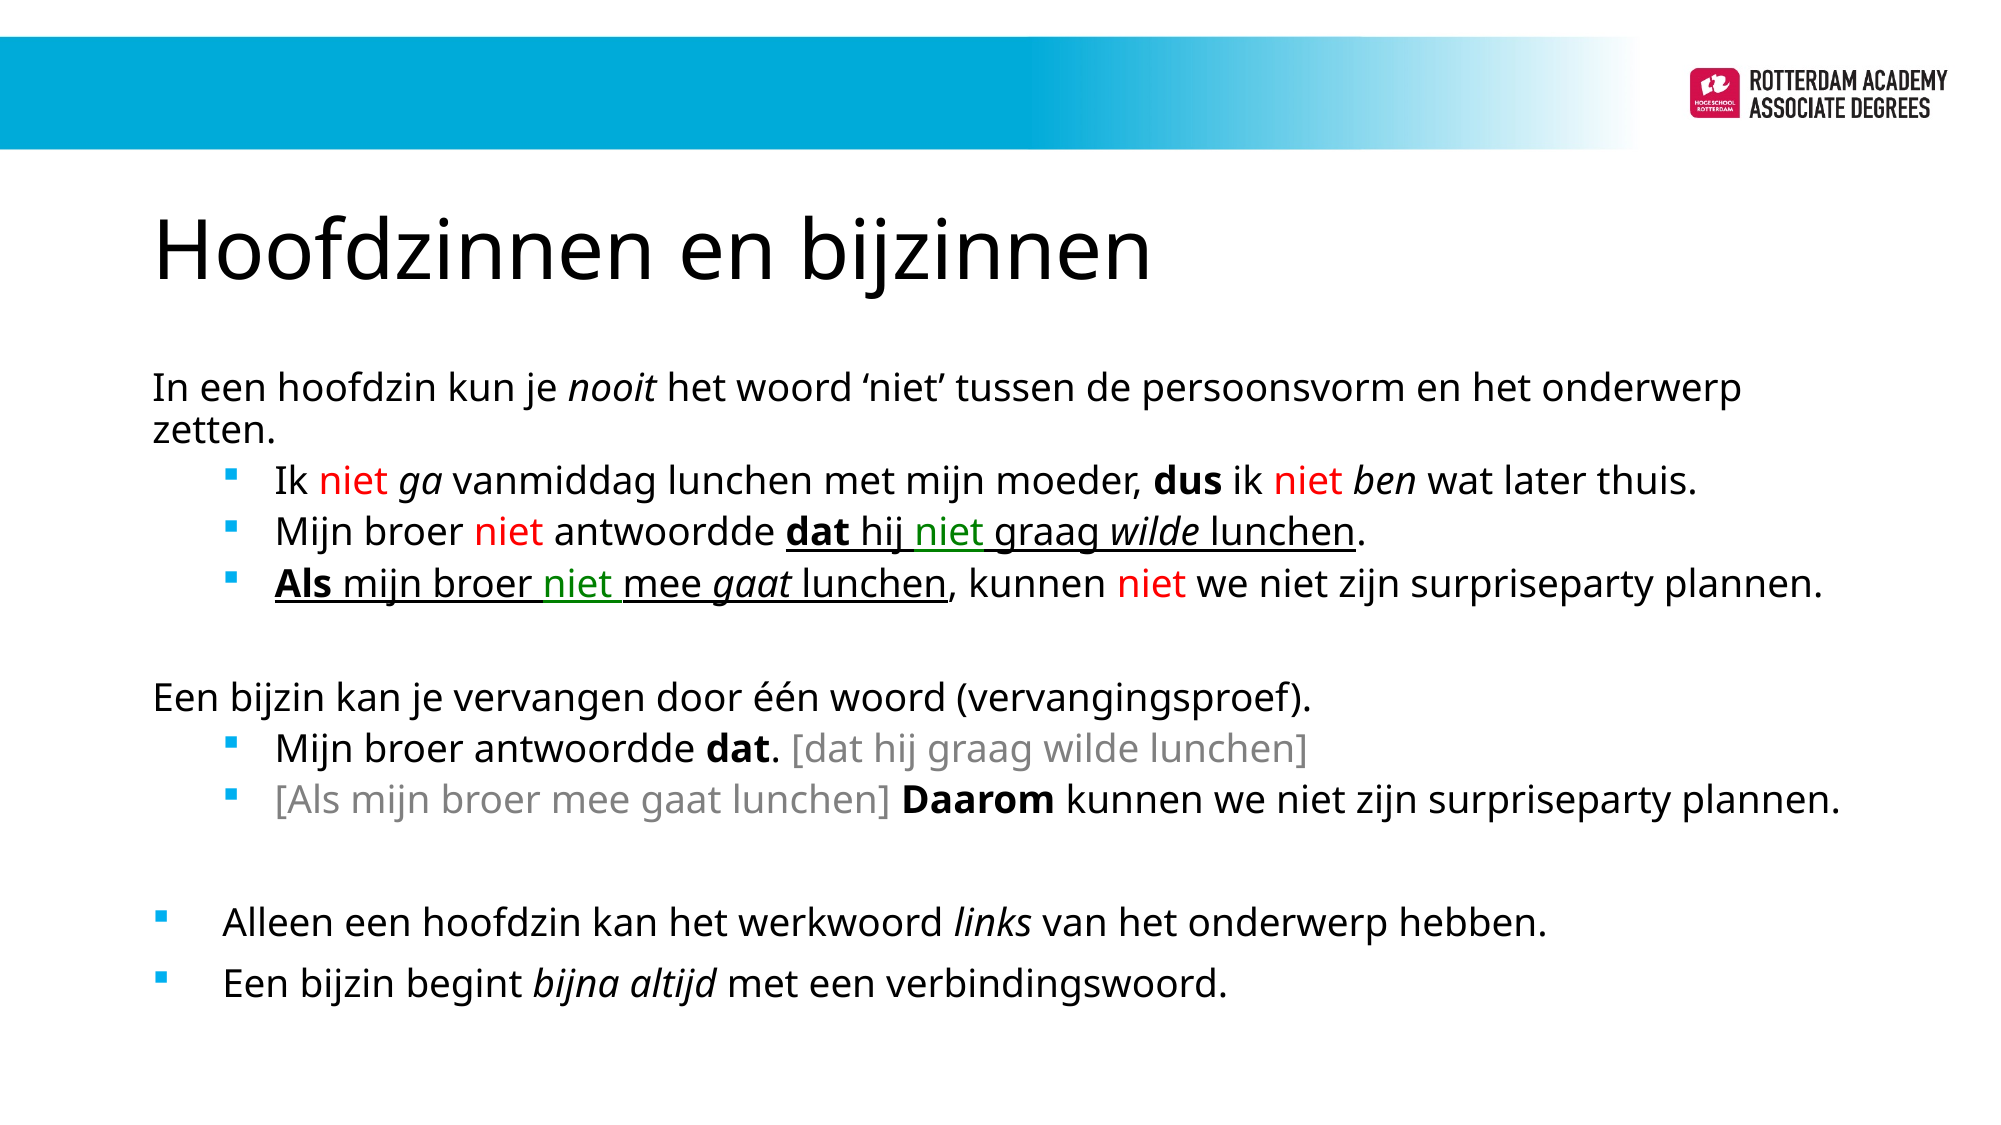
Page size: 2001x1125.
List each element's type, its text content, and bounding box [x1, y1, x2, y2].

picture [0, 0, 2000, 184]
list In een hoofdzin kun je nooit het woord ‘niet’ tussen de persoonsvorm en het onderwerp zetten. Ik niet ga vanmiddag lunchen met mijn moeder, dus ik niet ben wat later thuis. Mijn broer niet antwoordde dat hij niet graag wilde lunchen. Als mijn broer niet mee gaat lunchen, kunnen niet we niet zijn surpriseparty plannen. Een bijzin kan je vervangen door één woord (vervangingsproef). Mijn broer antwoordde dat. [dat hij graag wilde lunchen] [Als mijn broer mee gaat lunchen] Daarom kunnen we niet zijn surpriseparty plannen. Alleen een hoofdzin kan het werkwoord links van het onderwerp hebben. Een bijzin begint bijna altijd met een verbindingswoord. [137, 358, 1863, 1053]
title Hoofdzinnen en bijzinnen [137, 175, 1863, 329]
